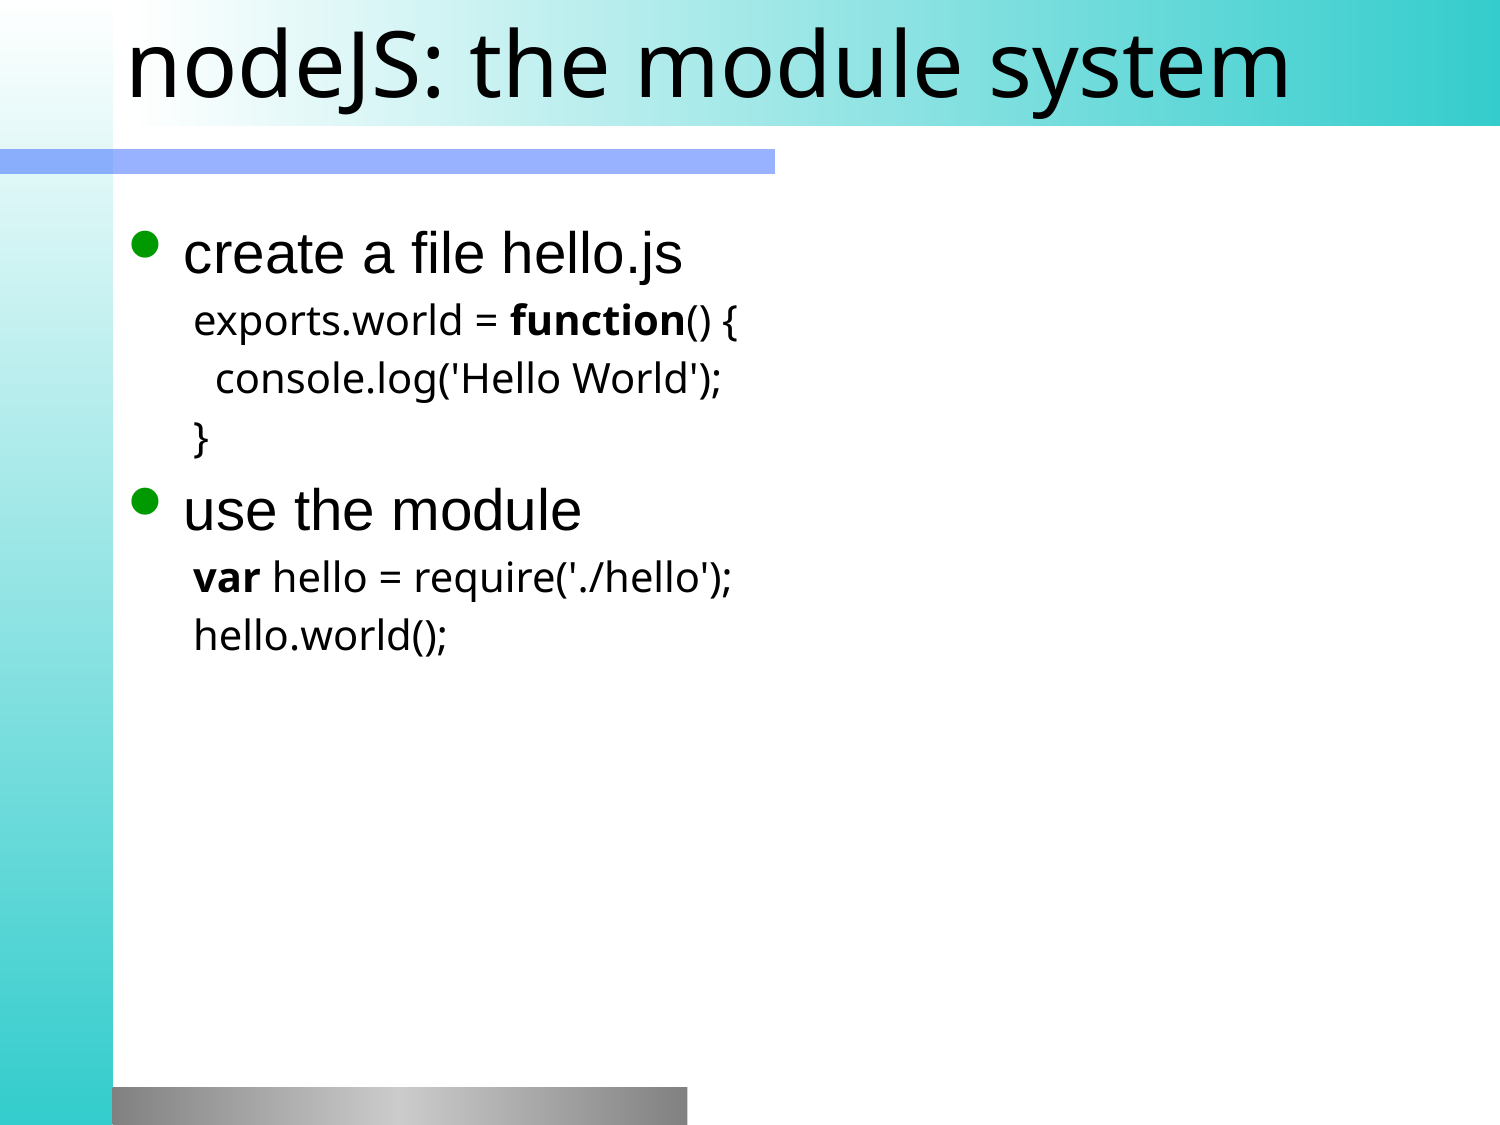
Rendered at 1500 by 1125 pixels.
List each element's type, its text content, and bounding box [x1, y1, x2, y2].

list create a file hello.js exports.world = function() { console.log('Hello World'); } use the module var hello = require('./hello'); hello.world(); [112, 207, 1388, 1073]
title nodeJS: the module system [110, 0, 1424, 126]
